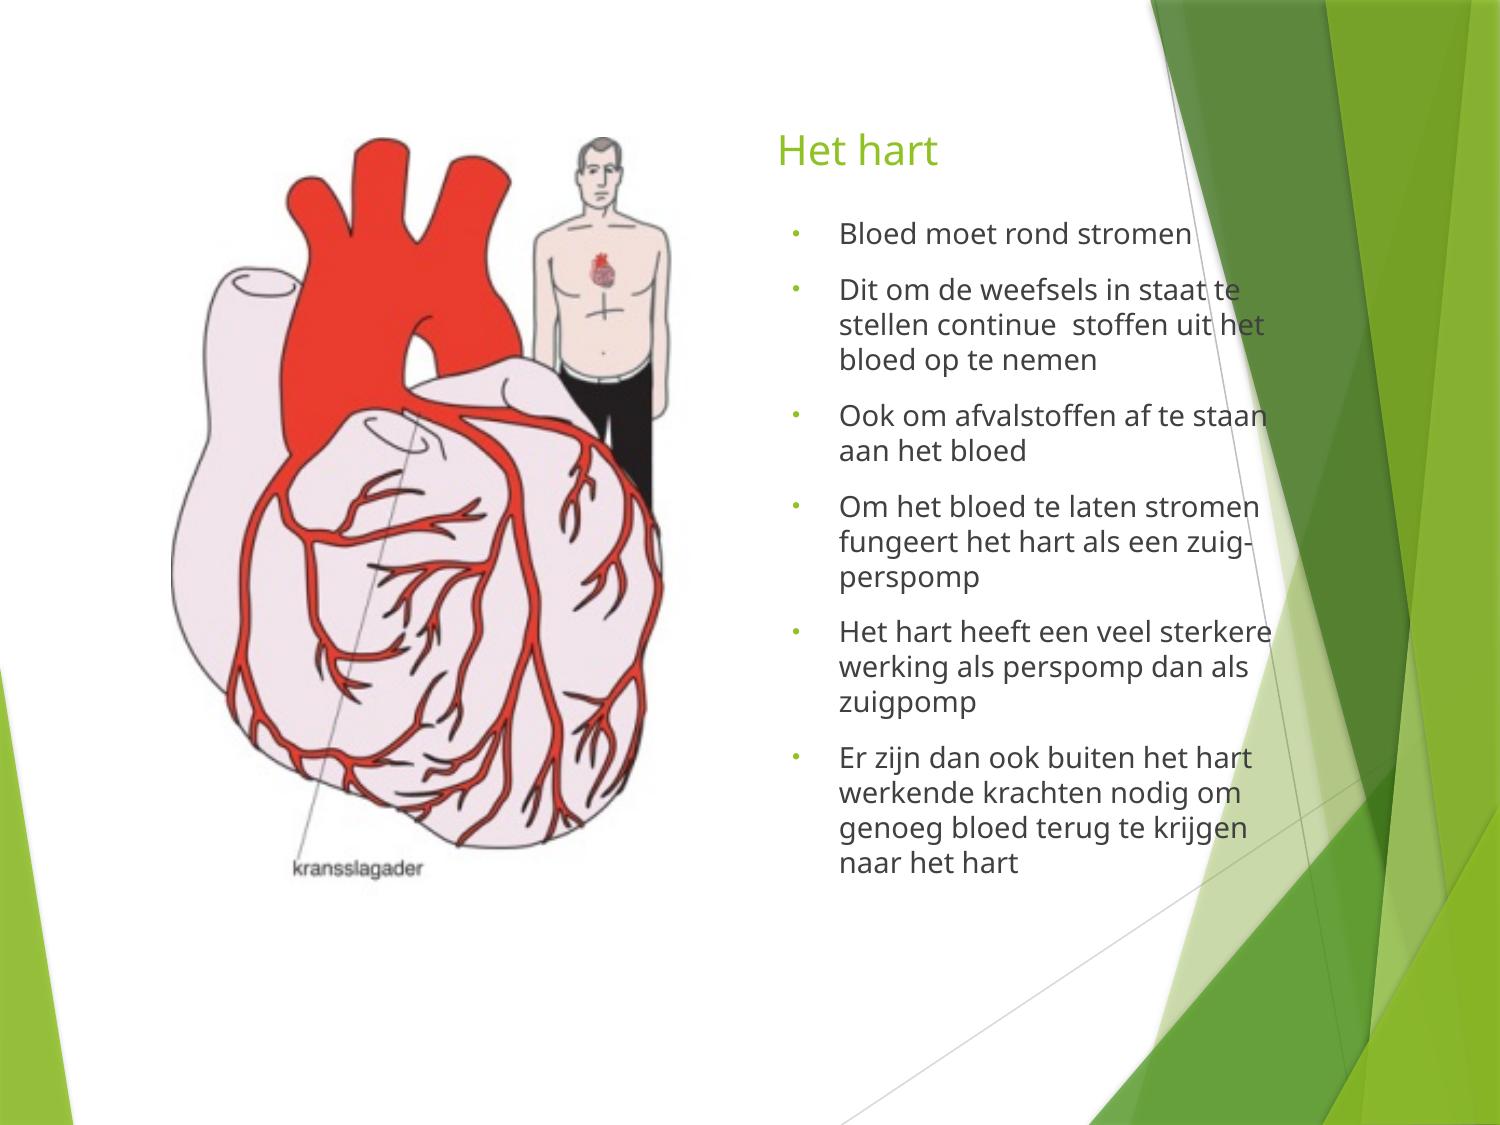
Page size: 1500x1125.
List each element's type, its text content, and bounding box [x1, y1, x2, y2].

list Bloed moet rond stromen Dit om de weefsels in staat te stellen continue stoffen uit het bloed op te nemen Ook om afvalstoffen af te staan aan het bloed Om het bloed te laten stromen fungeert het hart als een zuig-perspomp Het hart heeft een veel sterkere werking als perspomp dan als zuigpomp Er zijn dan ook buiten het hart werkende krachten nodig om genoeg bloed terug te krijgen naar het hart [776, 208, 1319, 928]
title Het hart [761, 19, 1304, 182]
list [170, 136, 719, 906]
